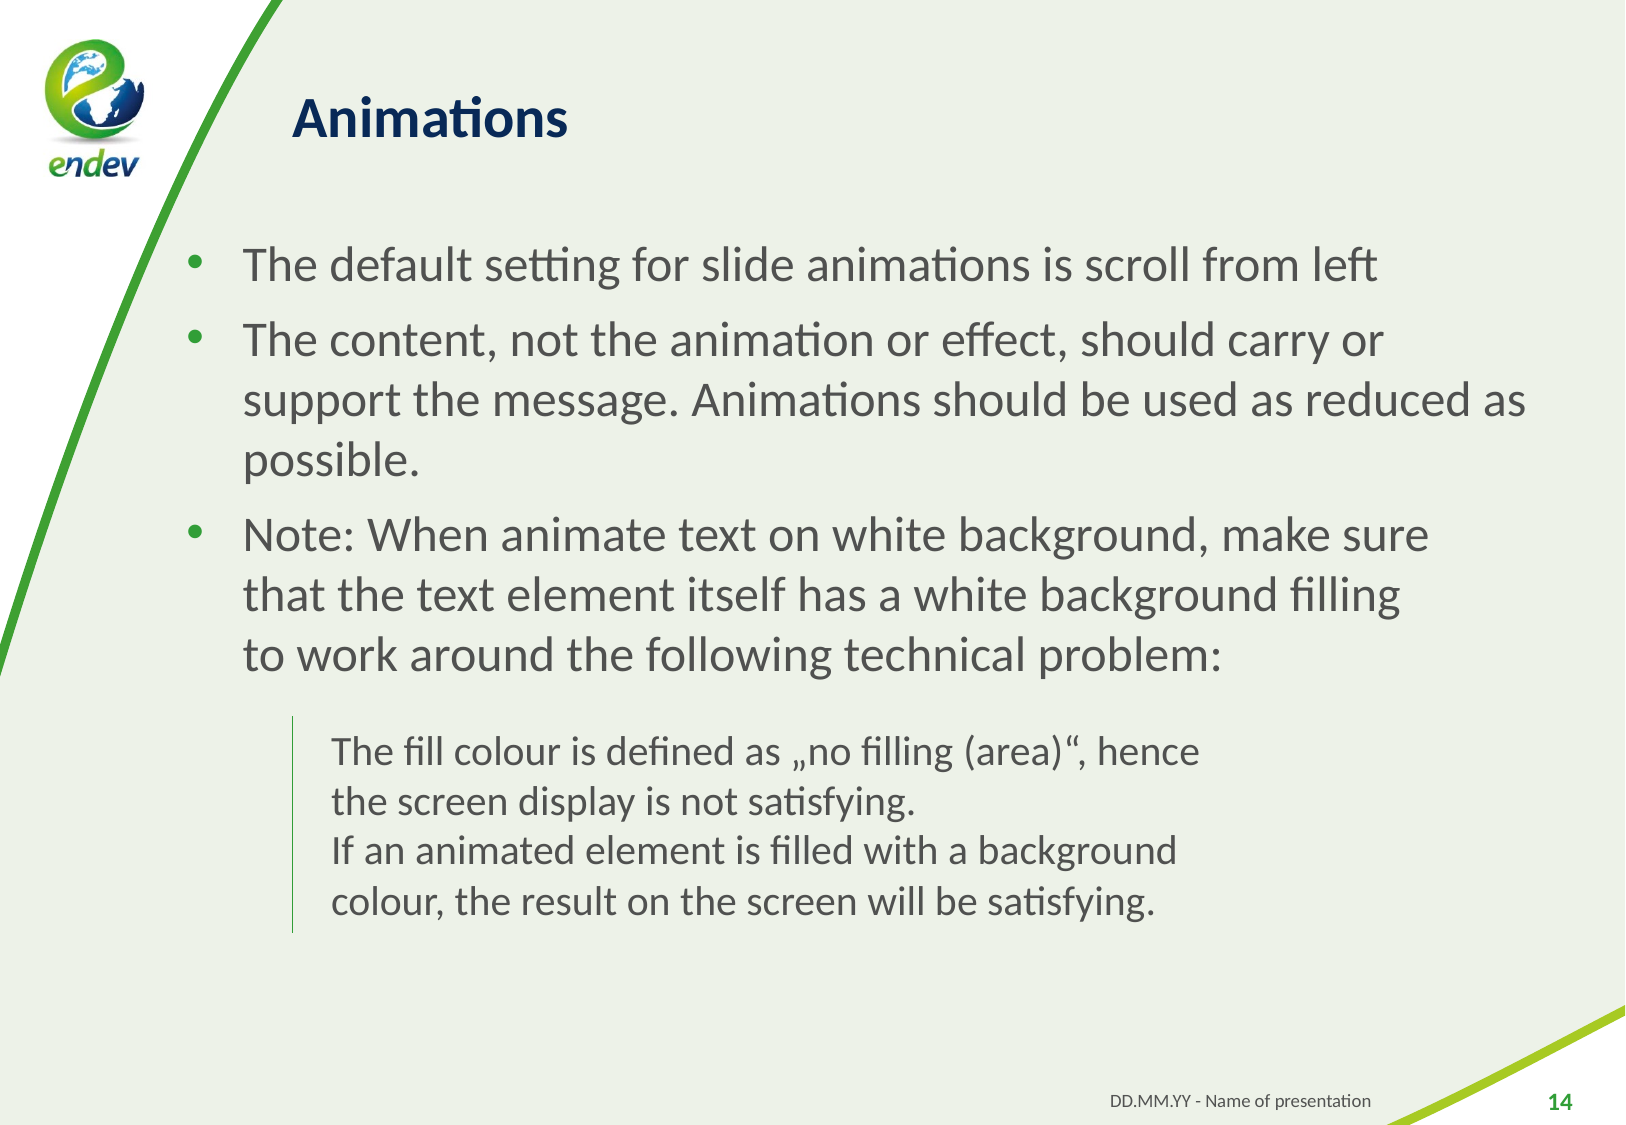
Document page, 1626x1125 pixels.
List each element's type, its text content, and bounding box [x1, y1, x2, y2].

footer DD.MM.YY - Name of presentation [871, 1074, 1387, 1125]
slide_number 14 [1516, 1074, 1604, 1125]
title Animations [292, 7, 1557, 158]
picture [32, 39, 157, 177]
list The default setting for slide animations is scroll from left The content, not the animation or effect, should carry or support the message. Animations should be used as reduced as possible. Note: When animate text on white background, make sure that the text element itself has a white background filling to work around the following technical problem: [186, 231, 1545, 1075]
text_box The fill colour is defined as „no filling (area)“, hence the screen display is not satisfying. If an animated element is filled with a background colour, the result on the screen will be satisfying. [314, 714, 1260, 933]
